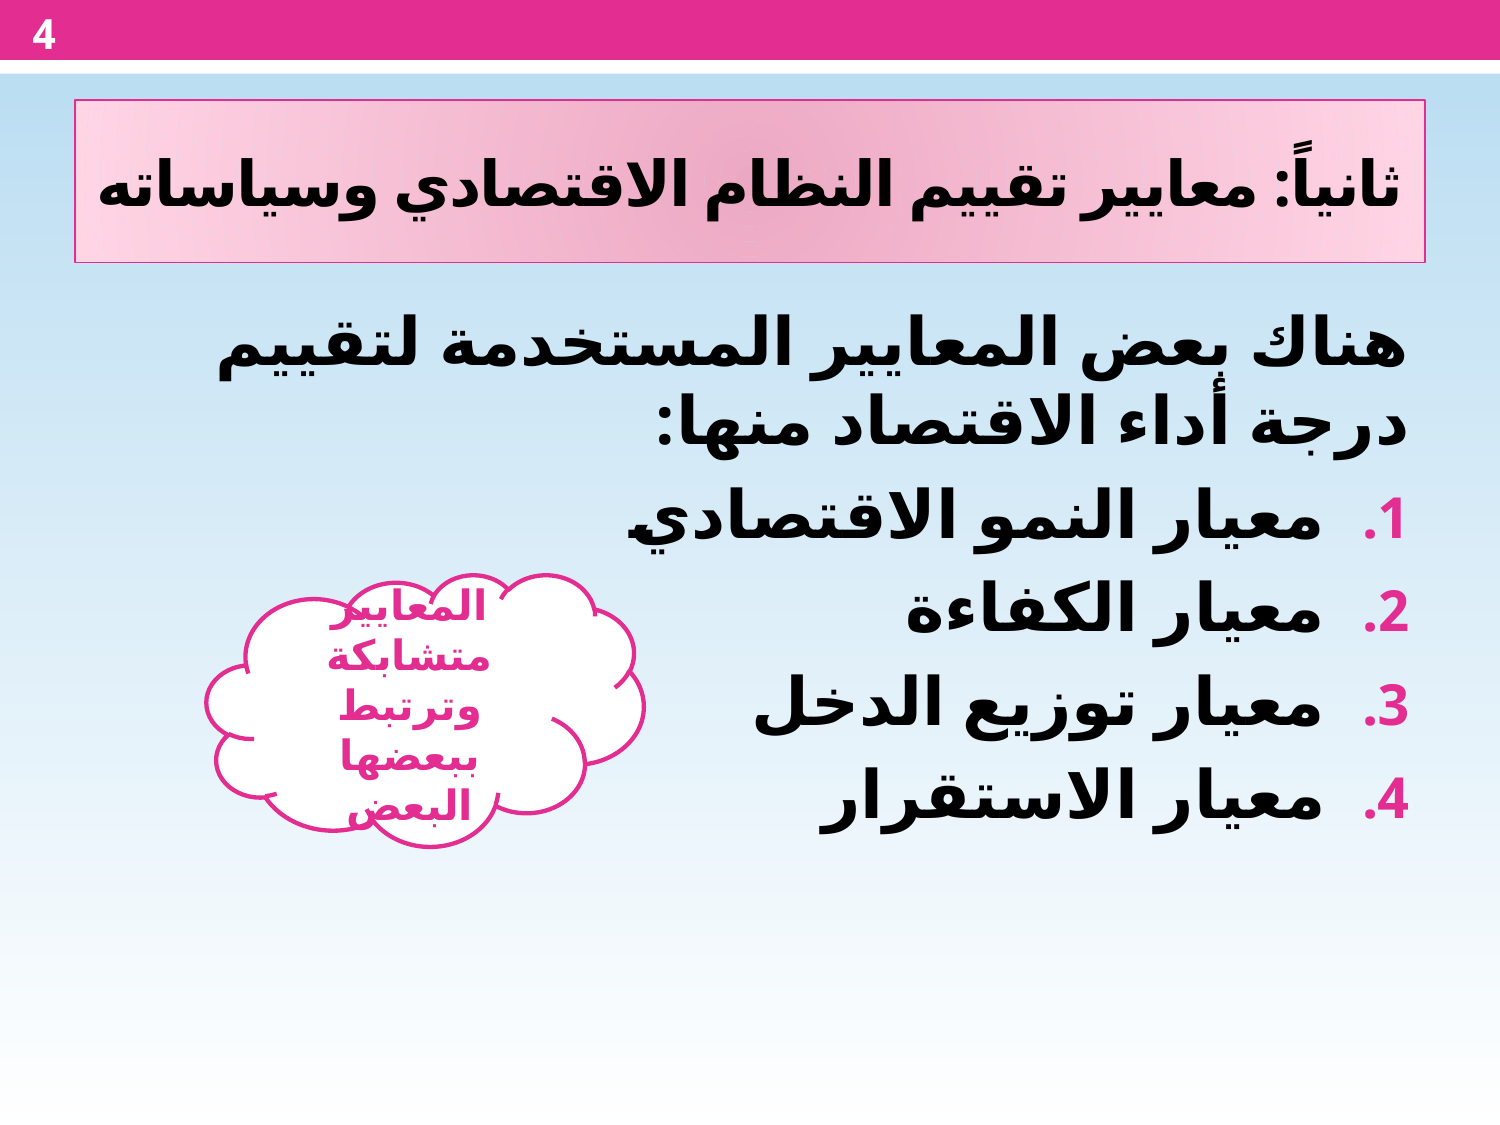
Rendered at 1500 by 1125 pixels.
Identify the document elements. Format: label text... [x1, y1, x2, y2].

list هناك بعض المعايير المستخدمة لتقييم درجة أداء الاقتصاد منها: معيار النمو الاقتصادي معيار الكفاءة معيار توزيع الدخل معيار الاستقرار [75, 290, 1425, 1012]
text_box المعايير متشابكة وترتبط ببعضها البعض [204, 573, 647, 850]
text_box ثانياً: معايير تقييم النظام الاقتصادي وسياساته [74, 99, 1426, 263]
text_box 4 [11, 0, 71, 65]
